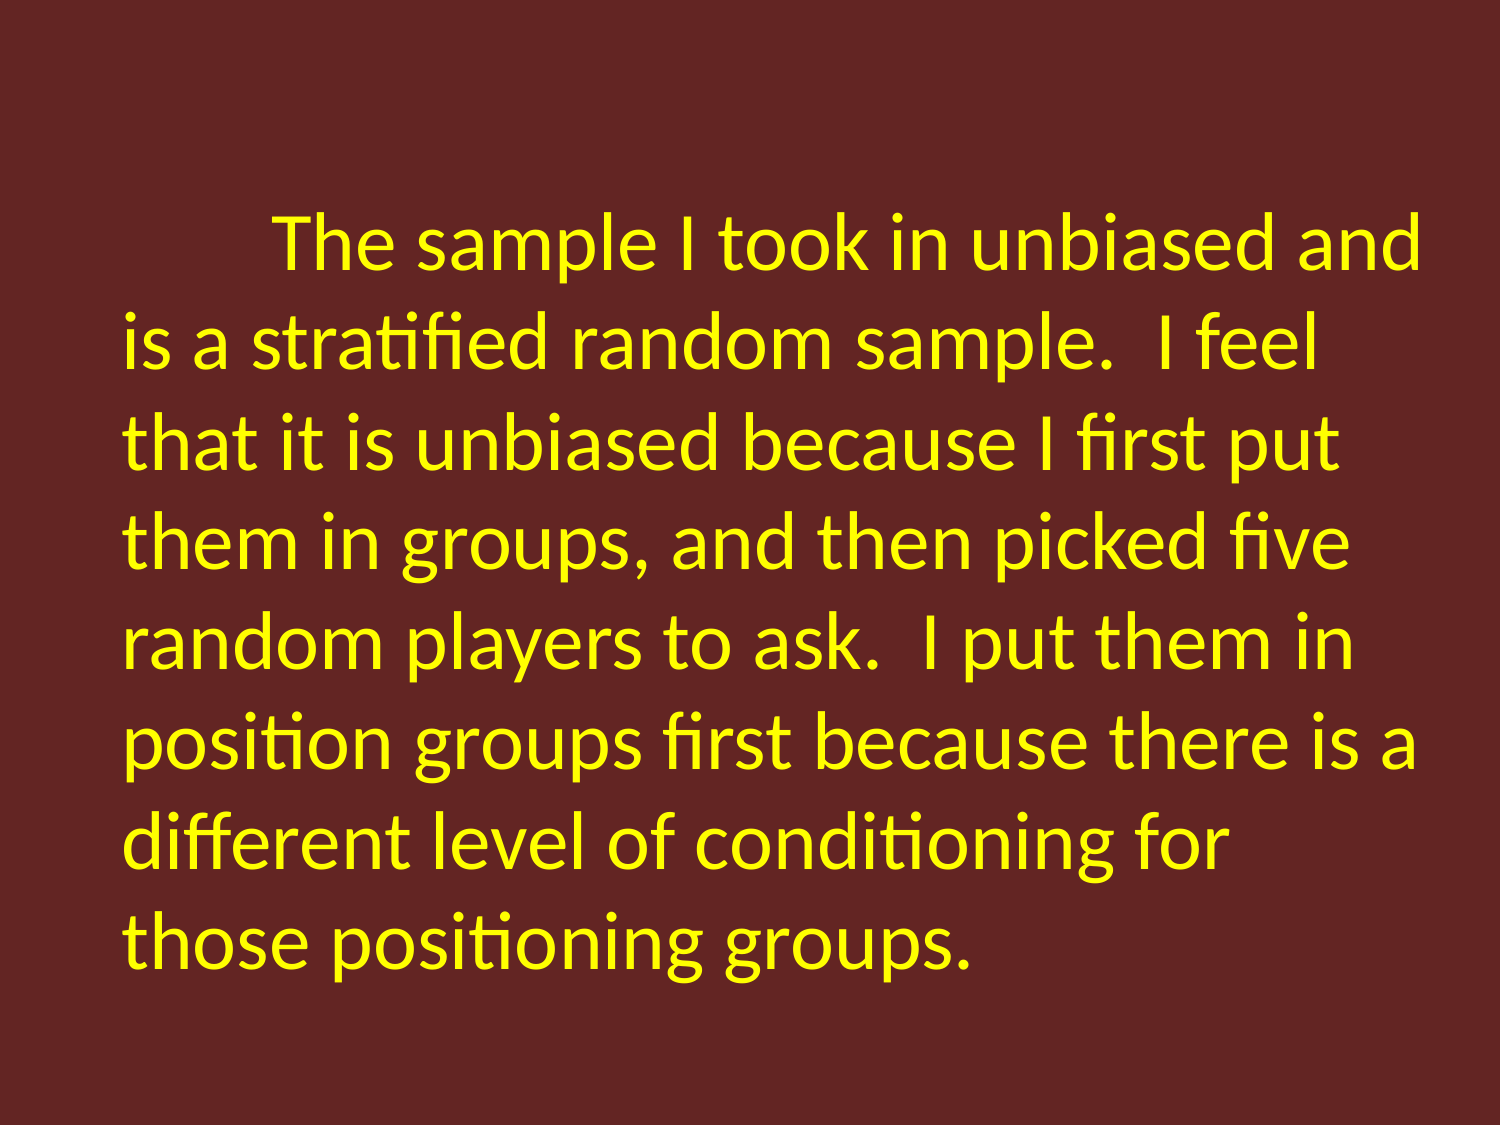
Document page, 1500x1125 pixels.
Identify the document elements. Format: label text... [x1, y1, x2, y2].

list The sample I took in unbiased and is a stratified random sample. I feel that it is unbiased because I first put them in groups, and then picked five random players to ask. I put them in position groups first because there is a different level of conditioning for those positioning groups. [50, 62, 1450, 1075]
